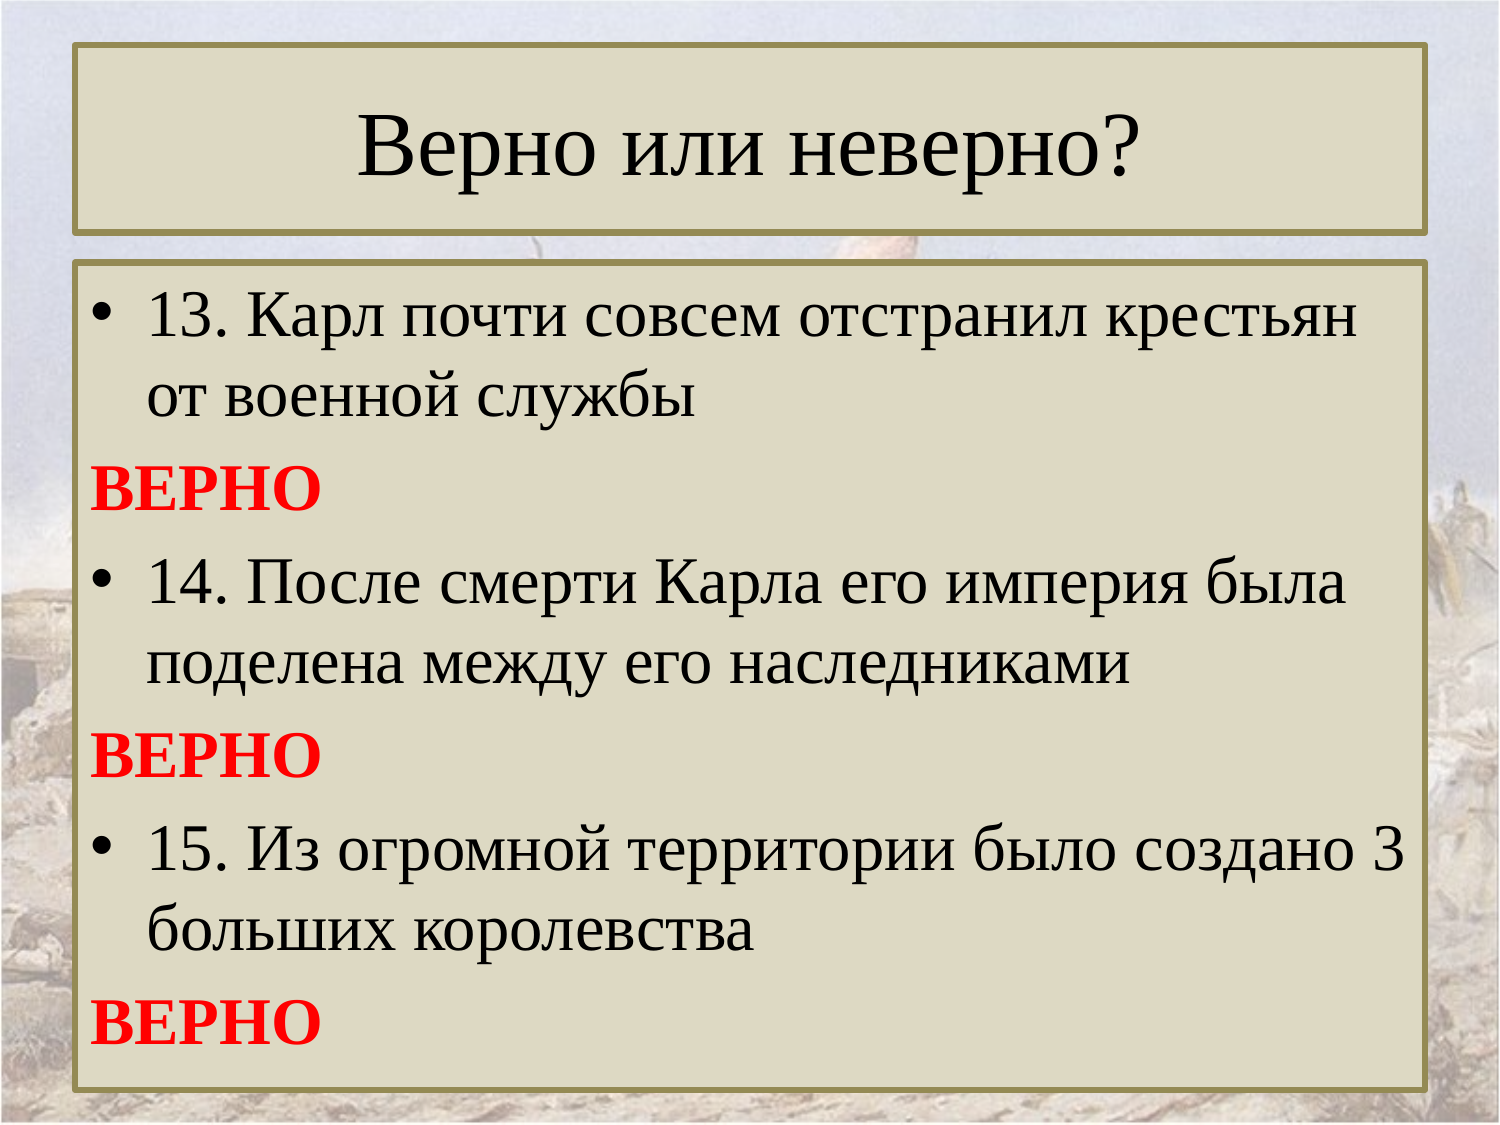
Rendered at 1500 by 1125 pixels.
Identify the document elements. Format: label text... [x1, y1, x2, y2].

title Верно или неверно? [75, 45, 1425, 233]
list 13. Карл почти совсем отстранил крестьян от военной службы ВЕРНО 14. После смерти Карла его империя была поделена между его наследниками ВЕРНО 15. Из огромной территории было создано 3 больших королевства ВЕРНО [75, 262, 1425, 1090]
